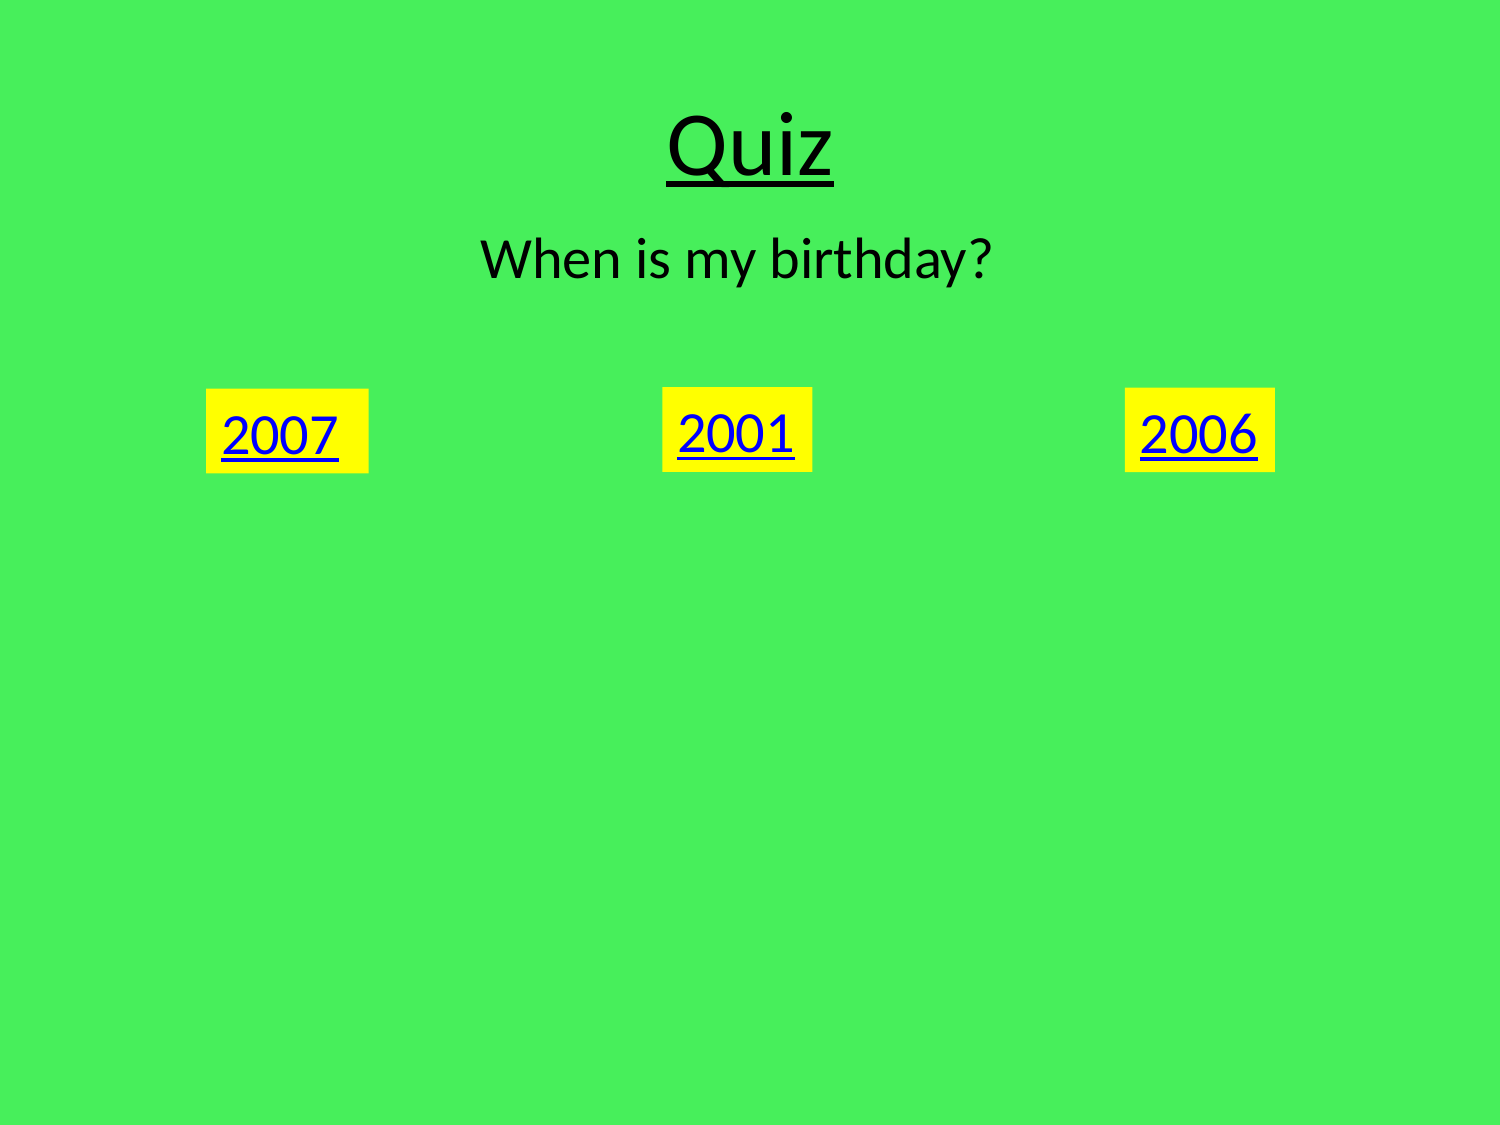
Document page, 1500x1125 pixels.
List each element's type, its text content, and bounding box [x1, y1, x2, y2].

text_box 2007 [206, 388, 369, 474]
text_box 2006 [1124, 387, 1275, 473]
title Quiz [75, 45, 1425, 212]
text_box When is my birthday? [37, 212, 1438, 298]
text_box 2001 [662, 387, 813, 472]
